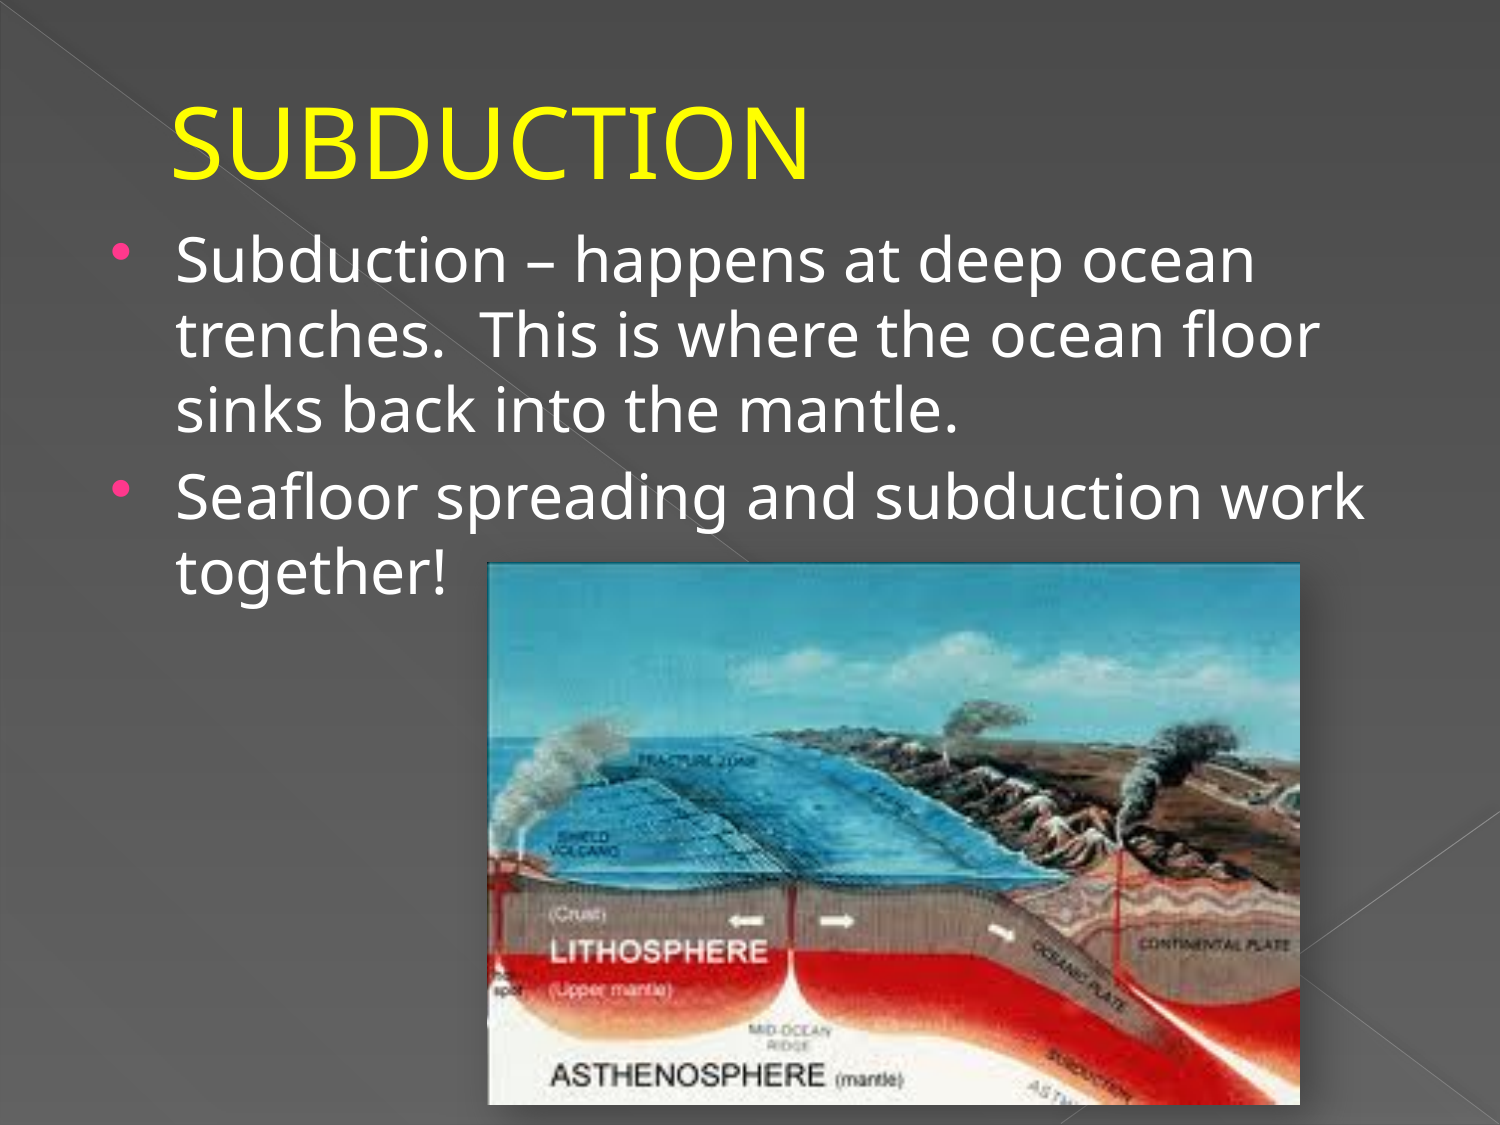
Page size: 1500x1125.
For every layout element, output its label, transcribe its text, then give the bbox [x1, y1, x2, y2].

title SUBDUCTION [75, 24, 1425, 255]
list Subduction – happens at deep ocean trenches. This is where the ocean floor sinks back into the mantle. Seafloor spreading and subduction work together! [87, 212, 1438, 963]
picture [487, 562, 1301, 1105]
